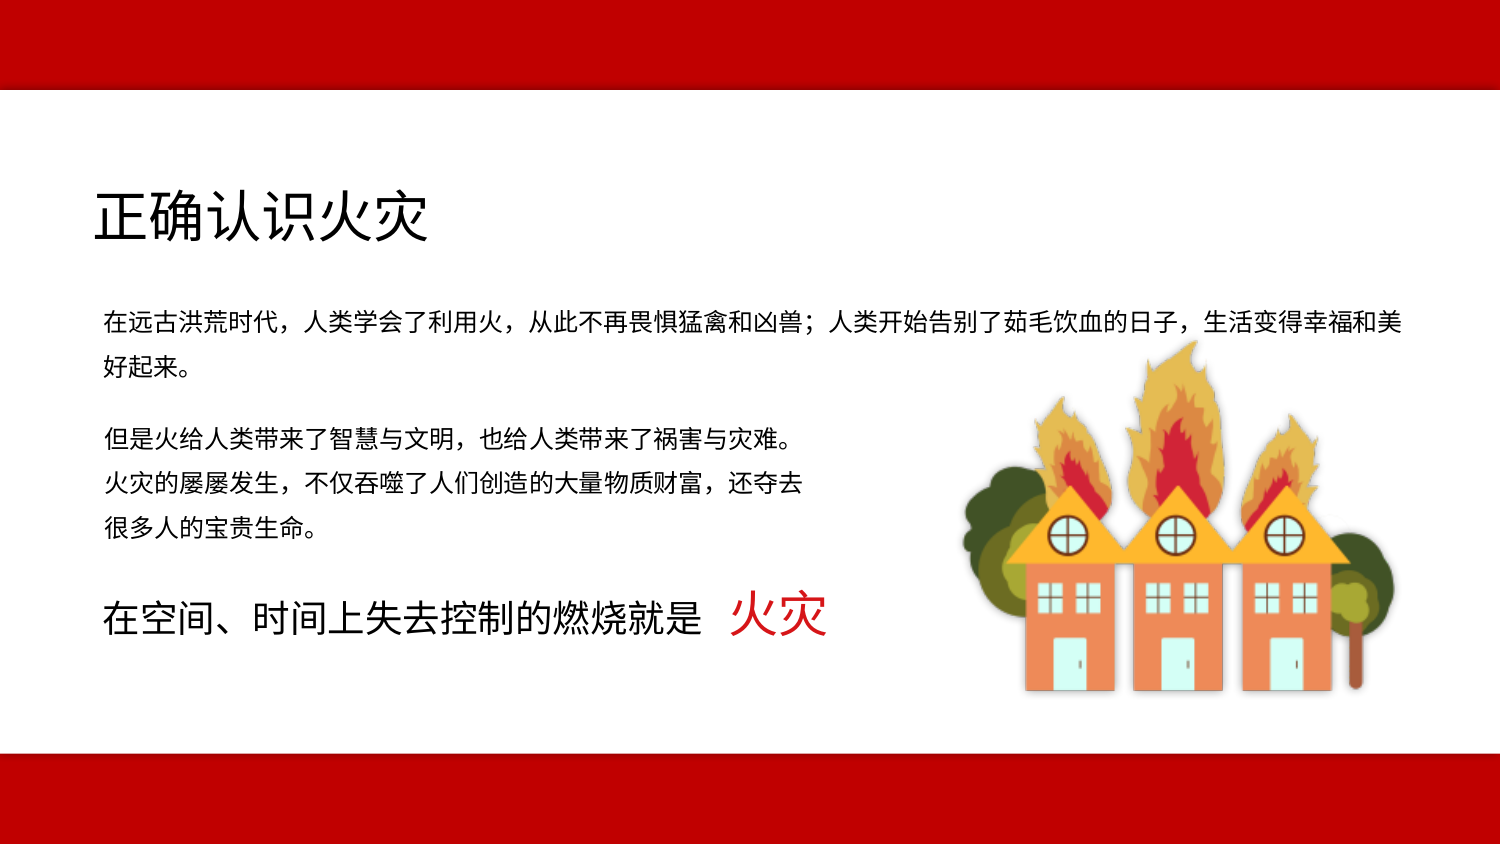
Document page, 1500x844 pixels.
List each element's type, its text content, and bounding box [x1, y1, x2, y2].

text_box 在远古洪荒时代，人类学会了利用火，从此不再畏惧猛禽和凶兽；人类开始告别了茹毛饮血的日子，生活变得幸福和美好起来。 [91, 285, 1418, 389]
text_box 但是火给人类带来了智慧与文明，也给人类带来了祸害与灾难。火灾的屡屡发生，不仅吞噬了人们创造的大量物质财富，还夺去很多人的宝贵生命。 [91, 400, 825, 547]
picture [938, 292, 1409, 764]
text_box 在空间、时间上失去控制的燃烧就是 火灾 [91, 547, 938, 649]
text_box [0, 89, 1500, 755]
text_box 正确认识火灾 [81, 175, 585, 255]
